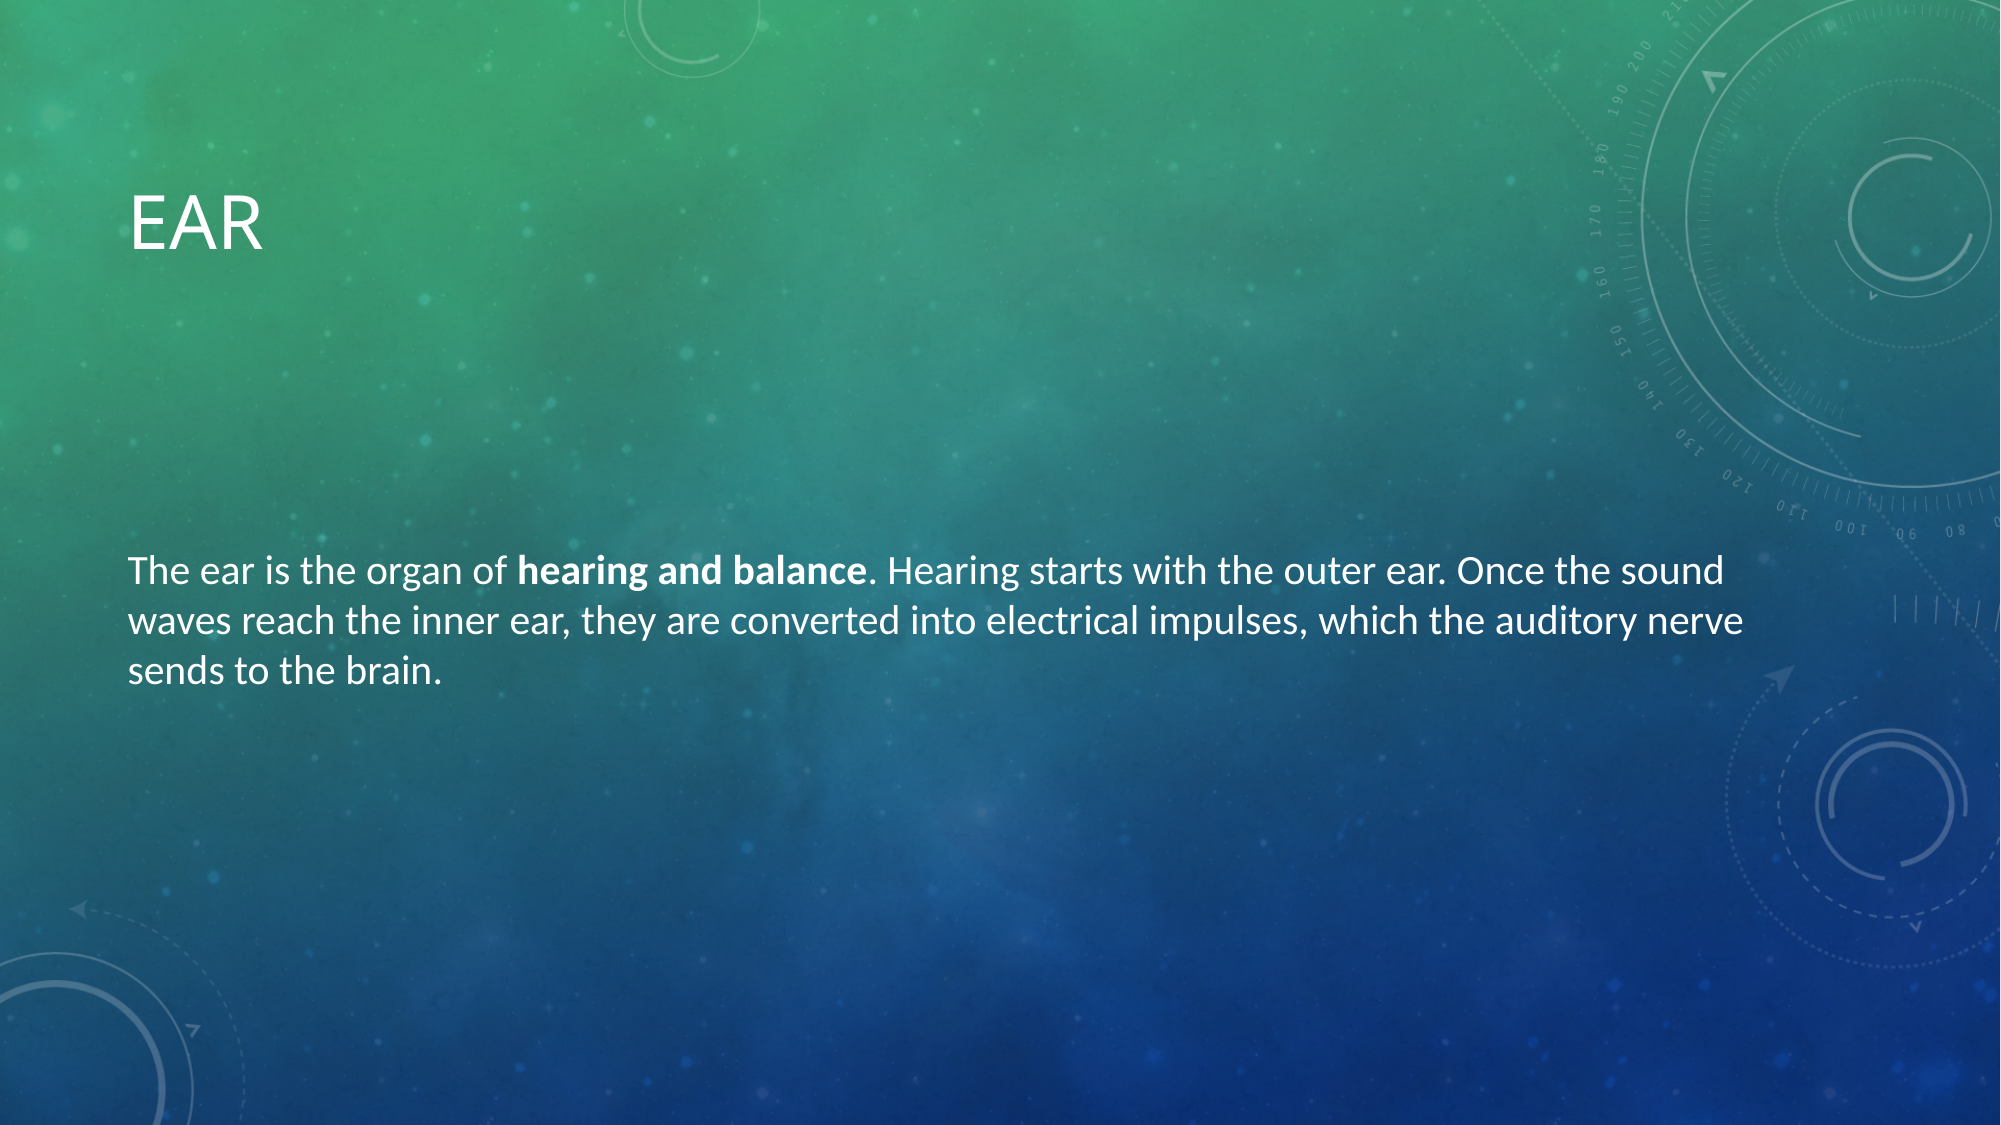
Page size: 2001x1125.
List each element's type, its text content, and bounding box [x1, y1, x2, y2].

title EAR [112, 99, 1775, 339]
list The ear is the organ of hearing and balance. Hearing starts with the outer ear. Once the sound waves reach the inner ear, they are converted into electrical impulses, which the auditory nerve sends to the brain. [112, 351, 1775, 950]
picture [0, 0, 2001, 1125]
